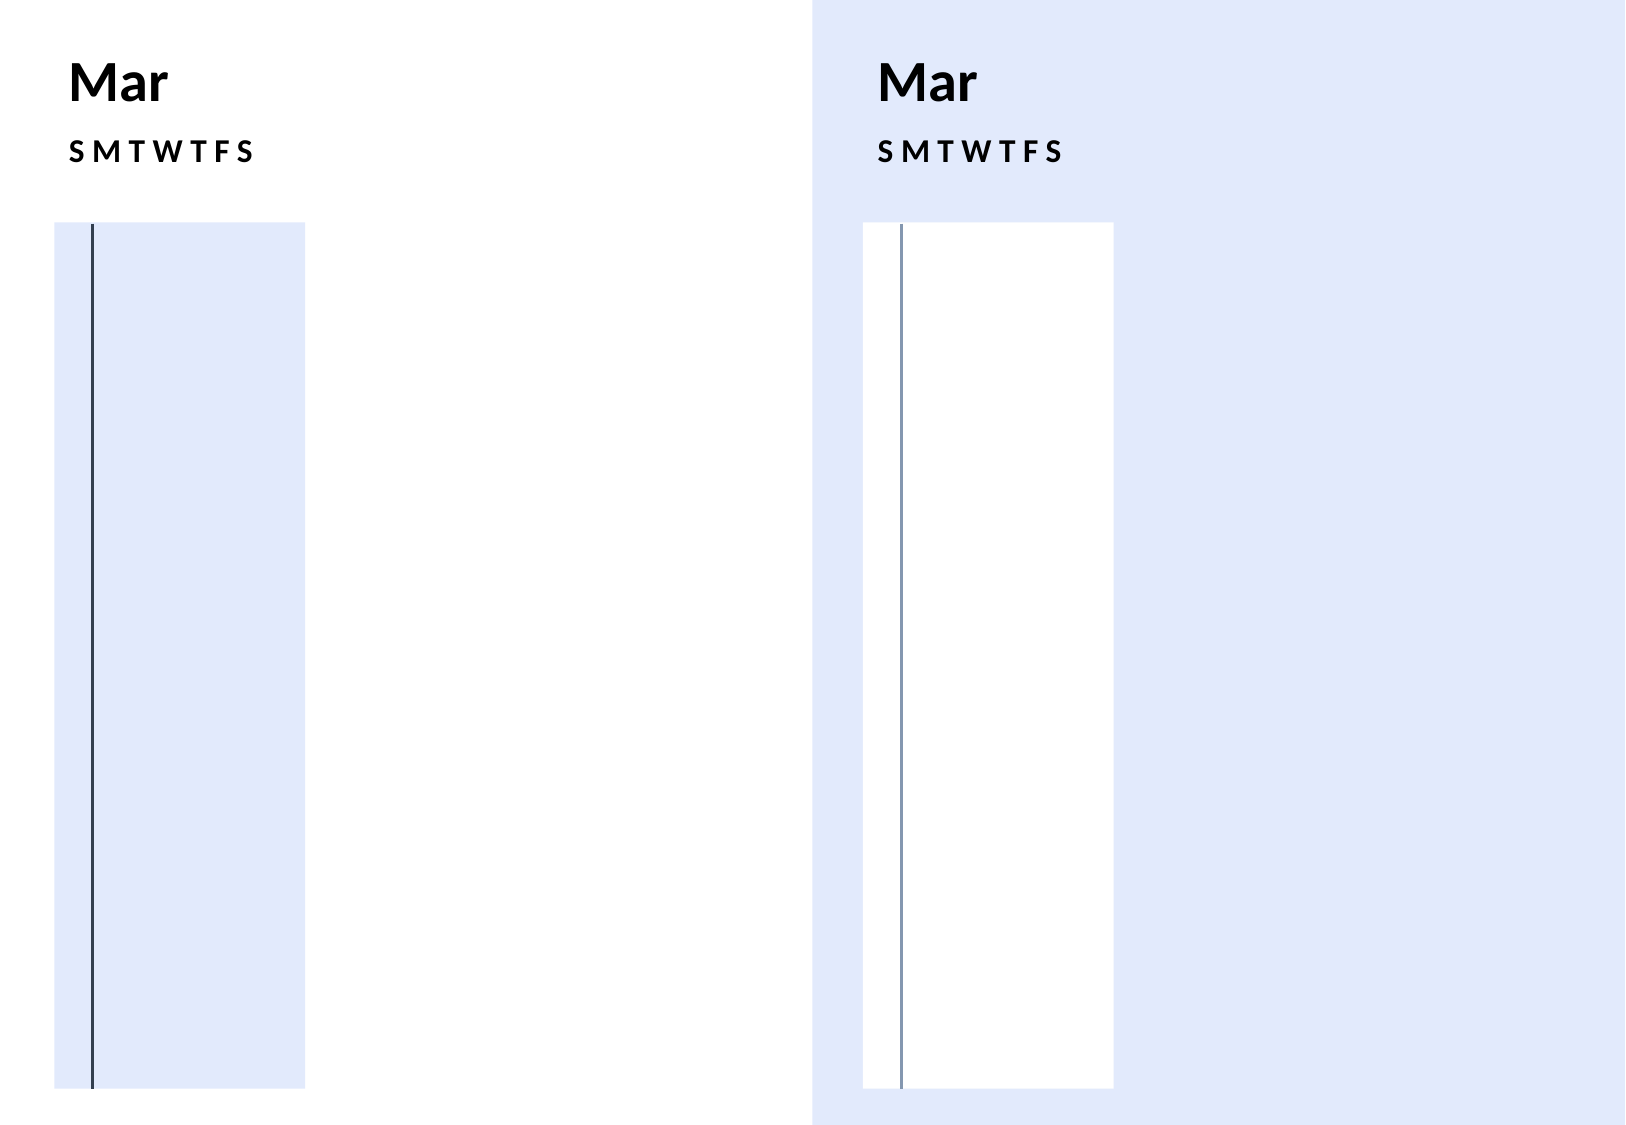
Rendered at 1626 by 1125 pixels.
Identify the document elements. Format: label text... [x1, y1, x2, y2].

text_box [53, 221, 306, 1090]
text_box Mar [862, 36, 1114, 121]
text_box Mar [54, 36, 306, 121]
text_box S M T W T F S [862, 121, 1114, 177]
text_box S M T W T F S [54, 121, 306, 177]
text_box [862, 221, 1115, 1090]
text_box [811, 0, 1625, 1125]
